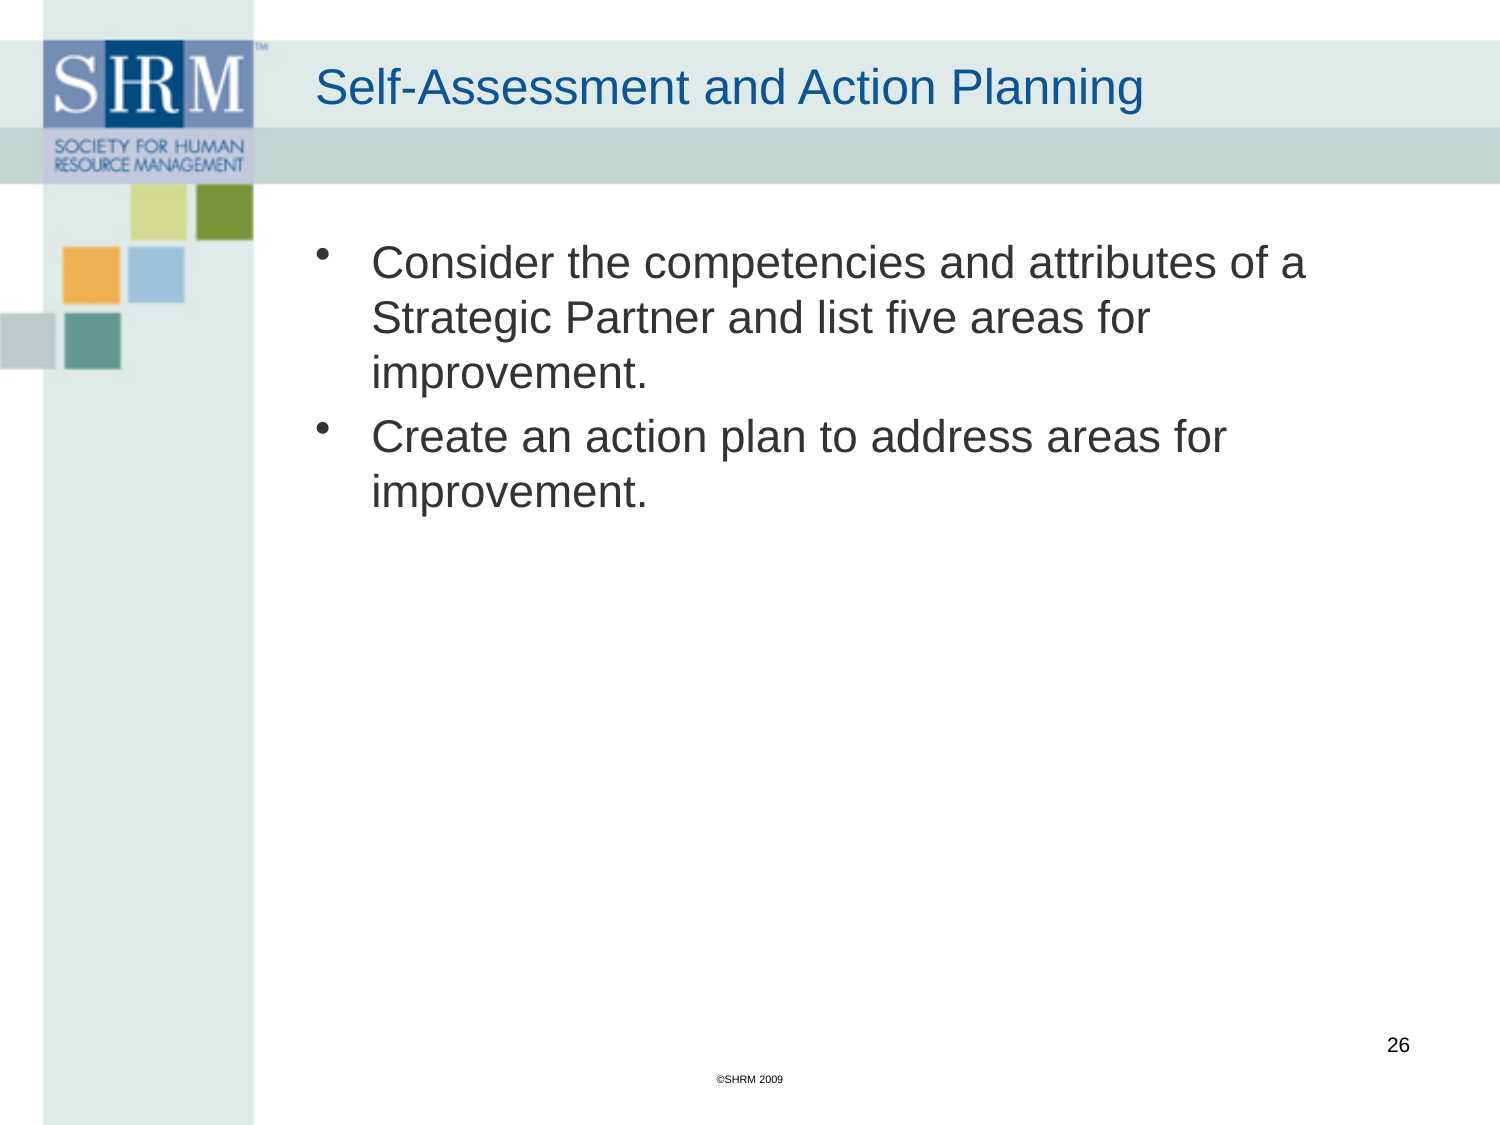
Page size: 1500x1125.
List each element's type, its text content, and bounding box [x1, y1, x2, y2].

picture [0, 0, 1500, 1125]
slide_number 26 [1074, 1024, 1426, 1103]
title Self-Assessment and Action Planning [299, 44, 1426, 126]
list Consider the competencies and attributes of a Strategic Partner and list five areas for improvement. Create an action plan to address areas for improvement. [299, 224, 1426, 1006]
footer ©SHRM 2009 [512, 1062, 988, 1103]
